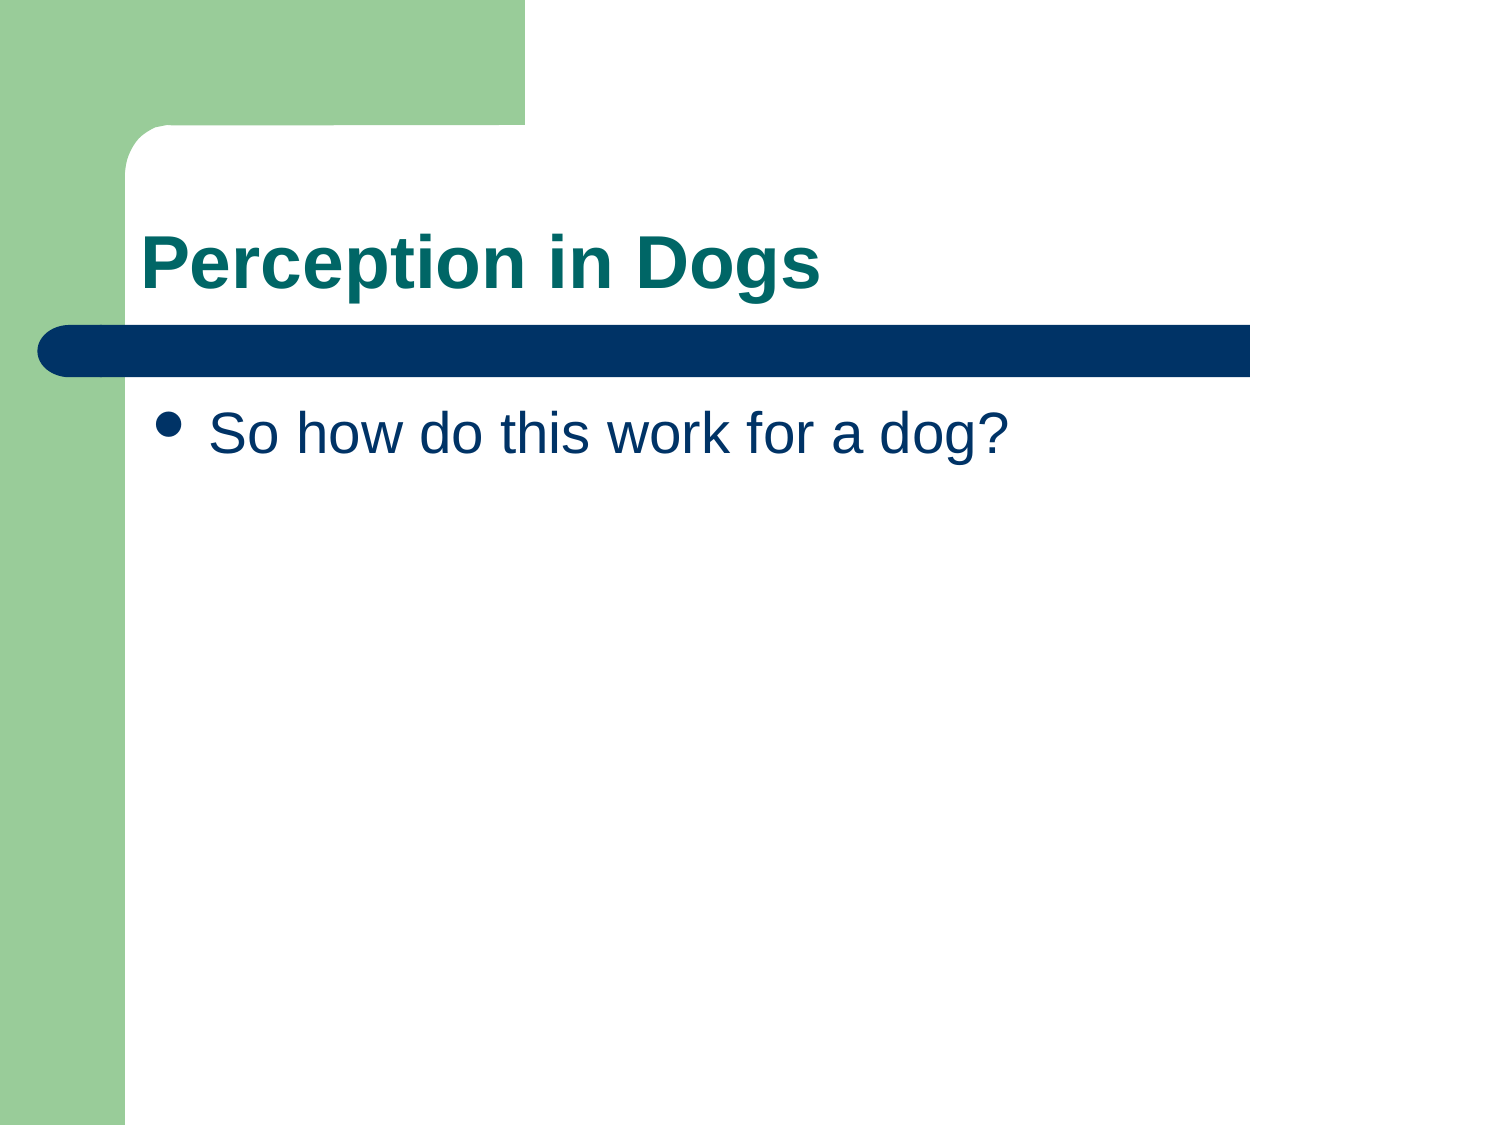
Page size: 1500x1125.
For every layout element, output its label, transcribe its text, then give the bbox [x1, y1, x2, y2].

list So how do this work for a dog? [137, 387, 1400, 999]
title Perception in Dogs [124, 124, 1426, 313]
